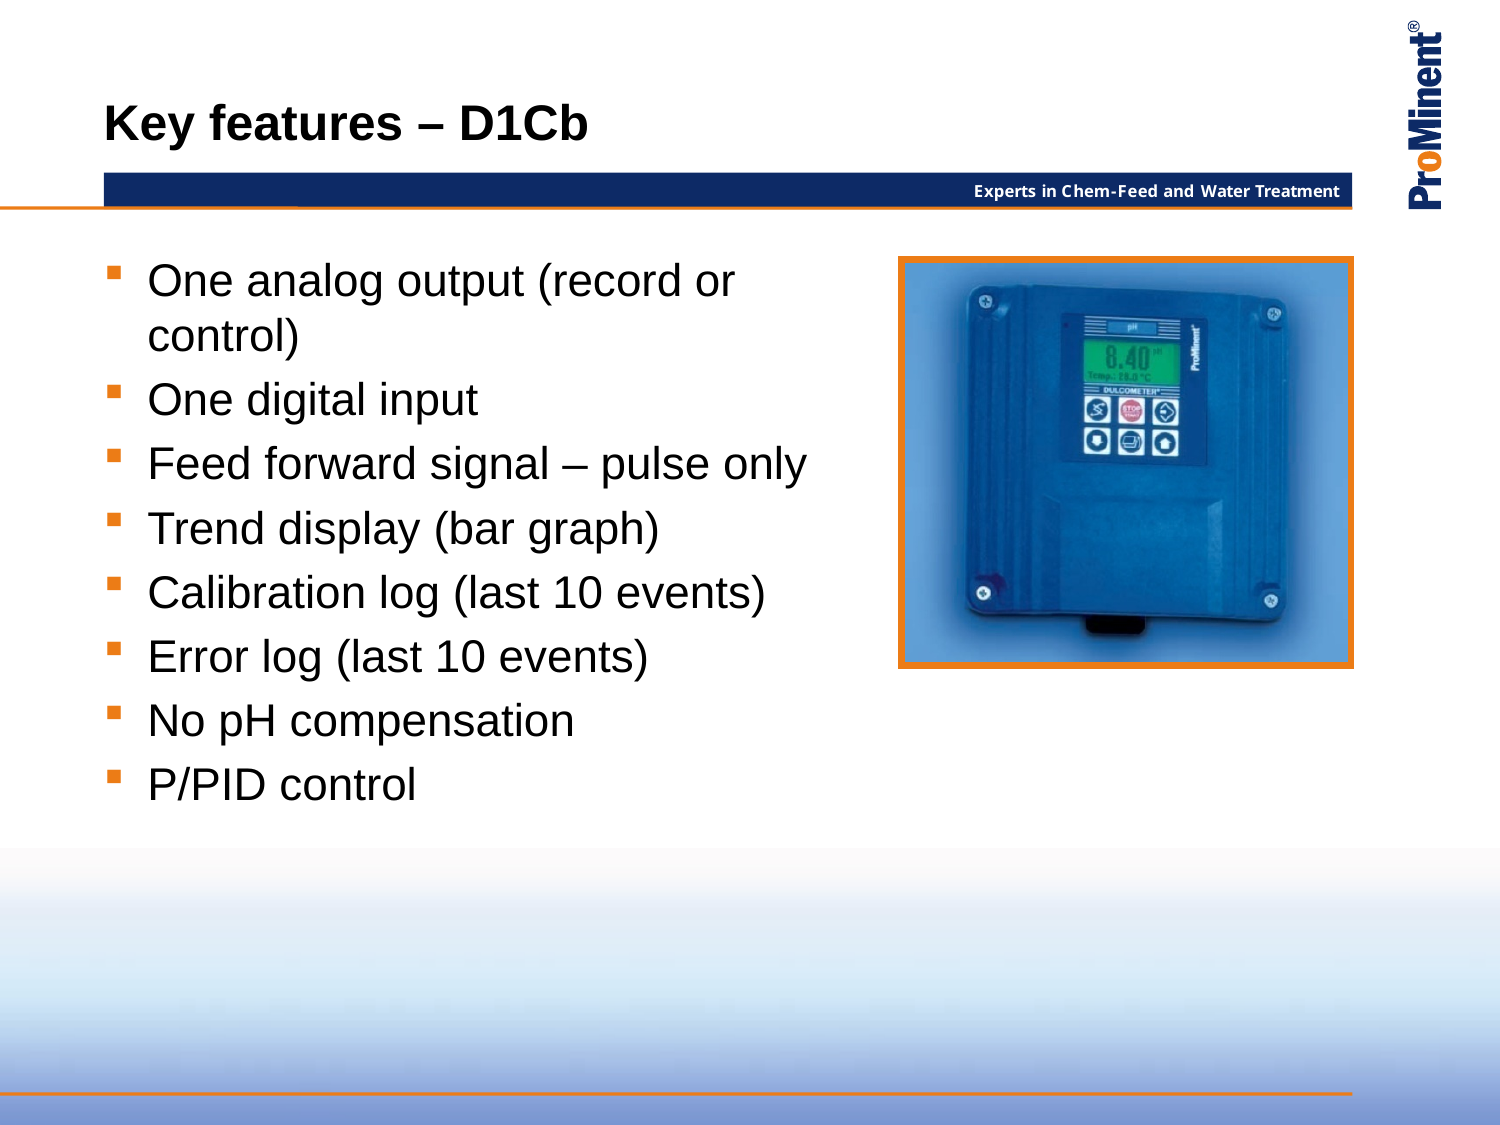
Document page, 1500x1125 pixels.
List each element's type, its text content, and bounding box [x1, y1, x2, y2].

title Key features – D1Cb [88, 44, 1353, 197]
picture [904, 262, 1349, 663]
picture [0, 848, 1500, 1125]
list One analog output (record or control) One digital input Feed forward signal – pulse only Trend display (bar graph) Calibration log (last 10 events) Error log (last 10 events) No pH compensation P/PID control [88, 243, 863, 1048]
